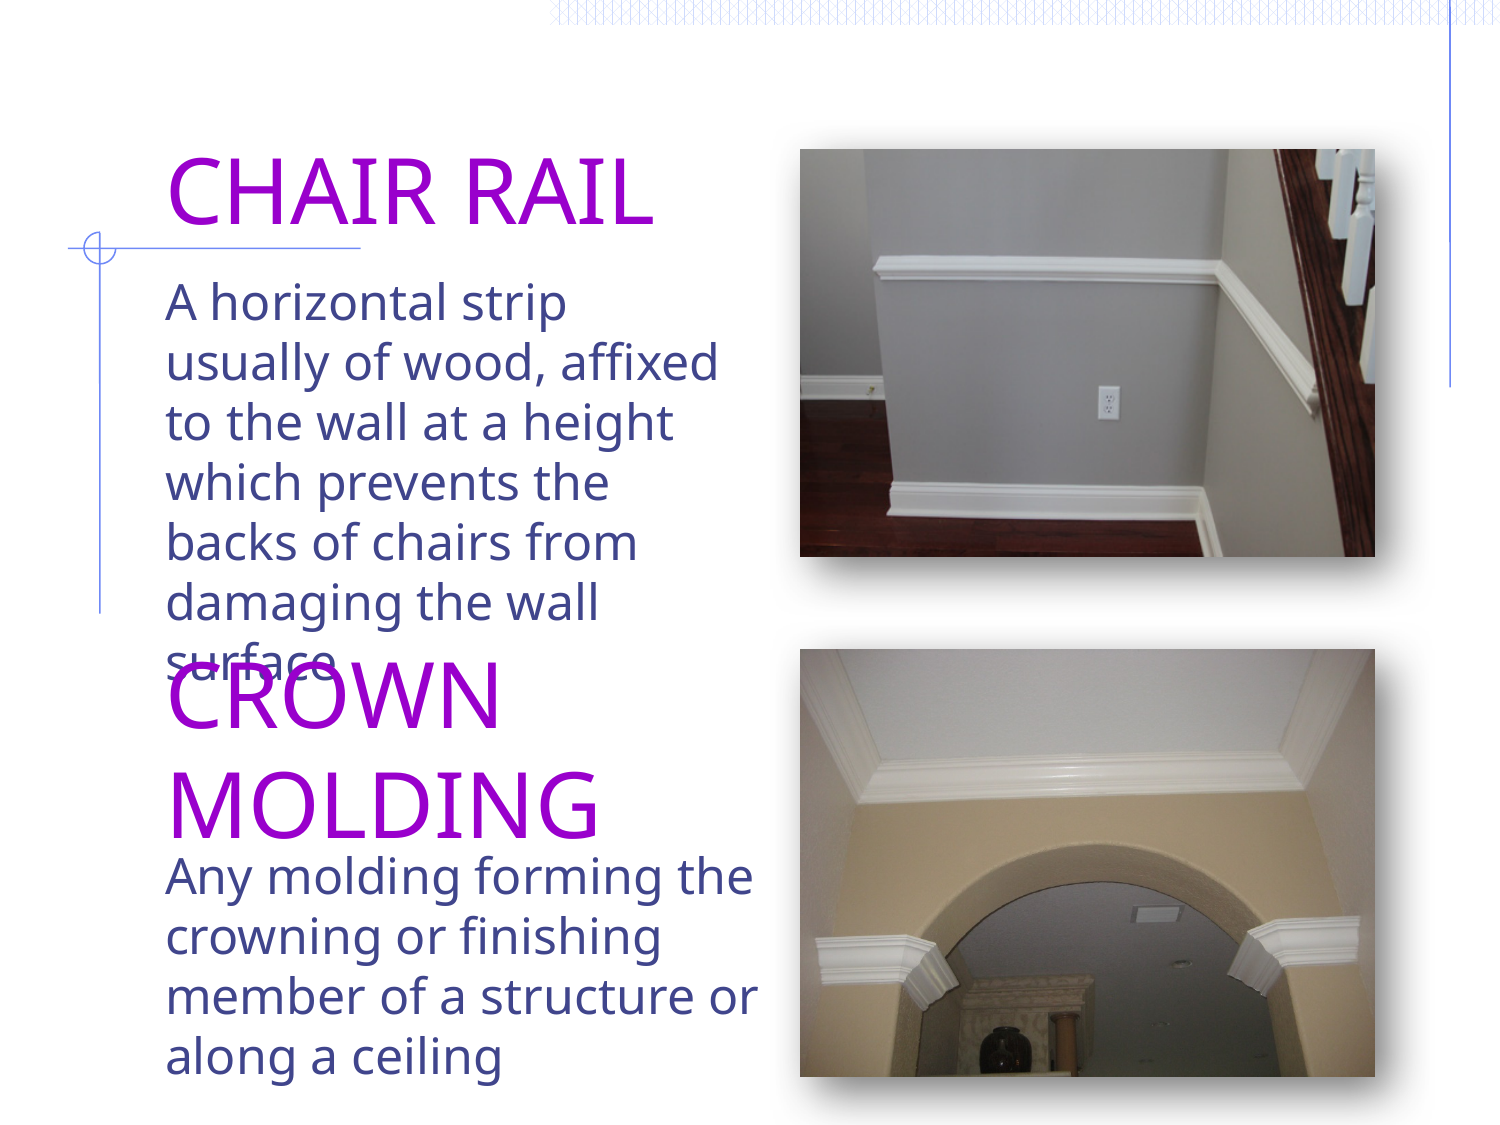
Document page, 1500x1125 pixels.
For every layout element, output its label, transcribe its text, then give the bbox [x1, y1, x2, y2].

list CROWN MOLDING [150, 609, 825, 865]
list CHAIR RAIL [150, 99, 738, 250]
picture [799, 149, 1375, 557]
picture [799, 649, 1375, 1078]
list Any molding forming the crowning or finishing member of a structure or along a ceiling [150, 837, 775, 1125]
list A horizontal strip usually of wood, affixed to the wall at a height which prevents the backs of chairs from damaging the wall surface [150, 262, 738, 563]
